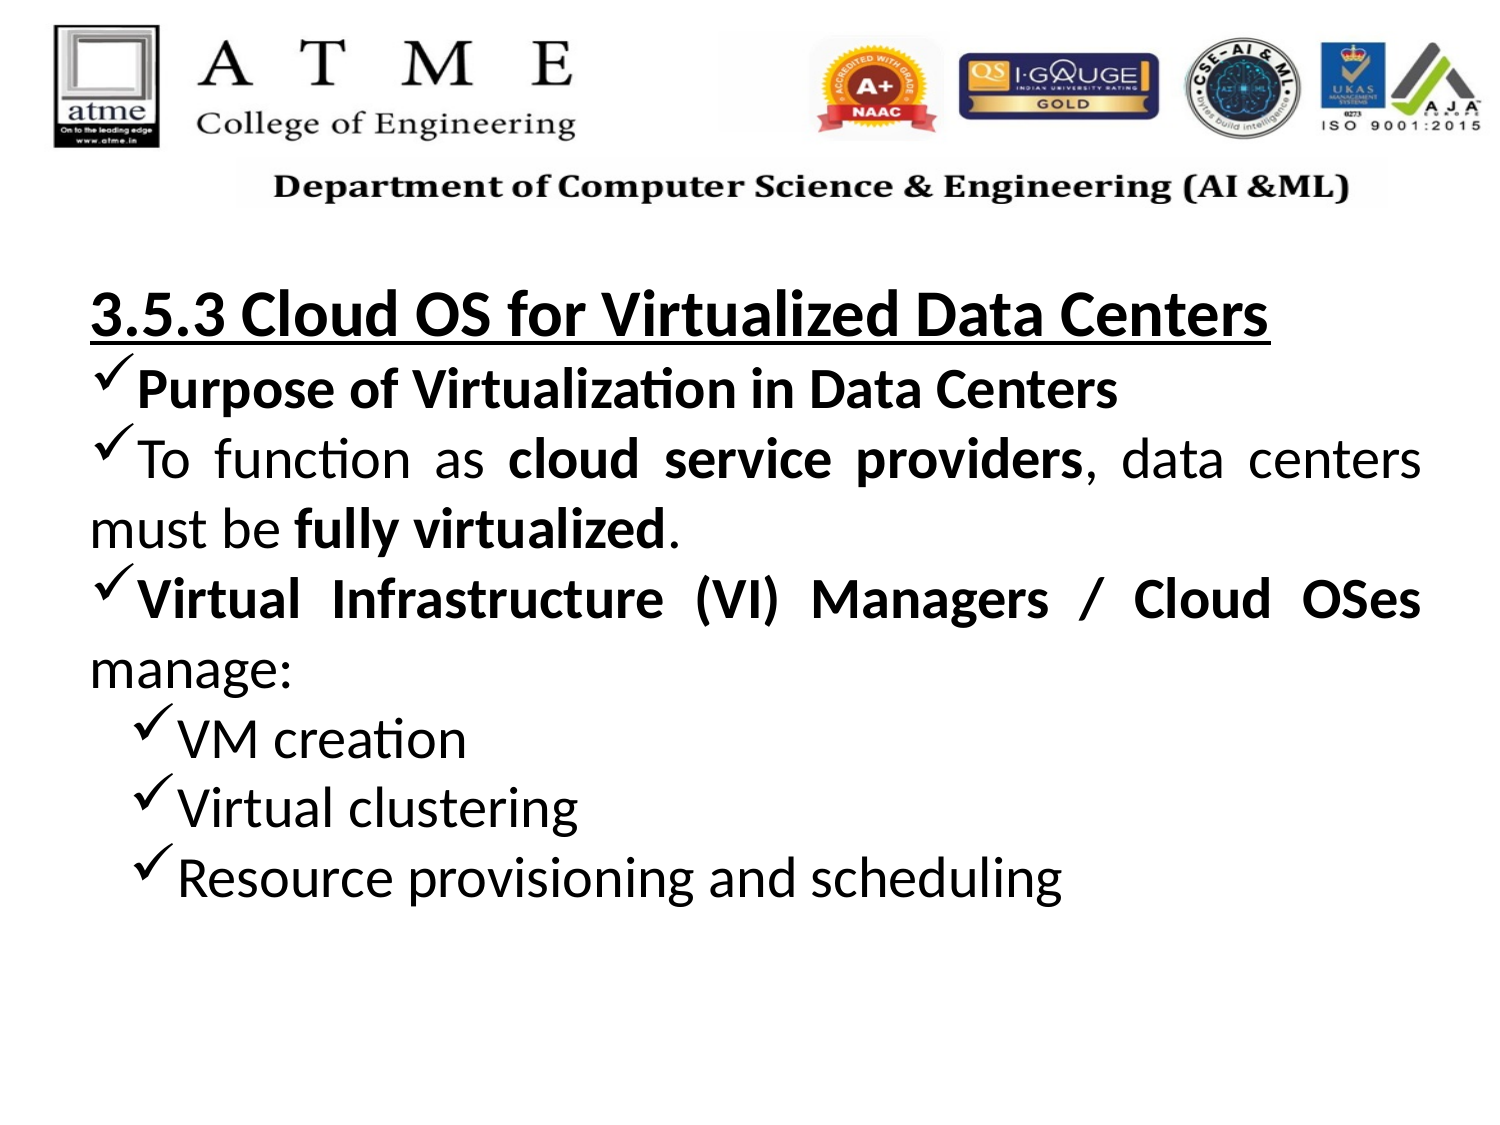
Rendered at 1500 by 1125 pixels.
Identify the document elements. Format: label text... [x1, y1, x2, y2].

picture [24, 0, 1500, 226]
text_box 3.5.3 Cloud OS for Virtualized Data Centers Purpose of Virtualization in Data Centers To function as cloud service providers, data centers must be fully virtualized. Virtual Infrastructure (VI) Managers / Cloud OSes manage: VM creation Virtual clustering Resource provisioning and scheduling [74, 262, 1438, 917]
